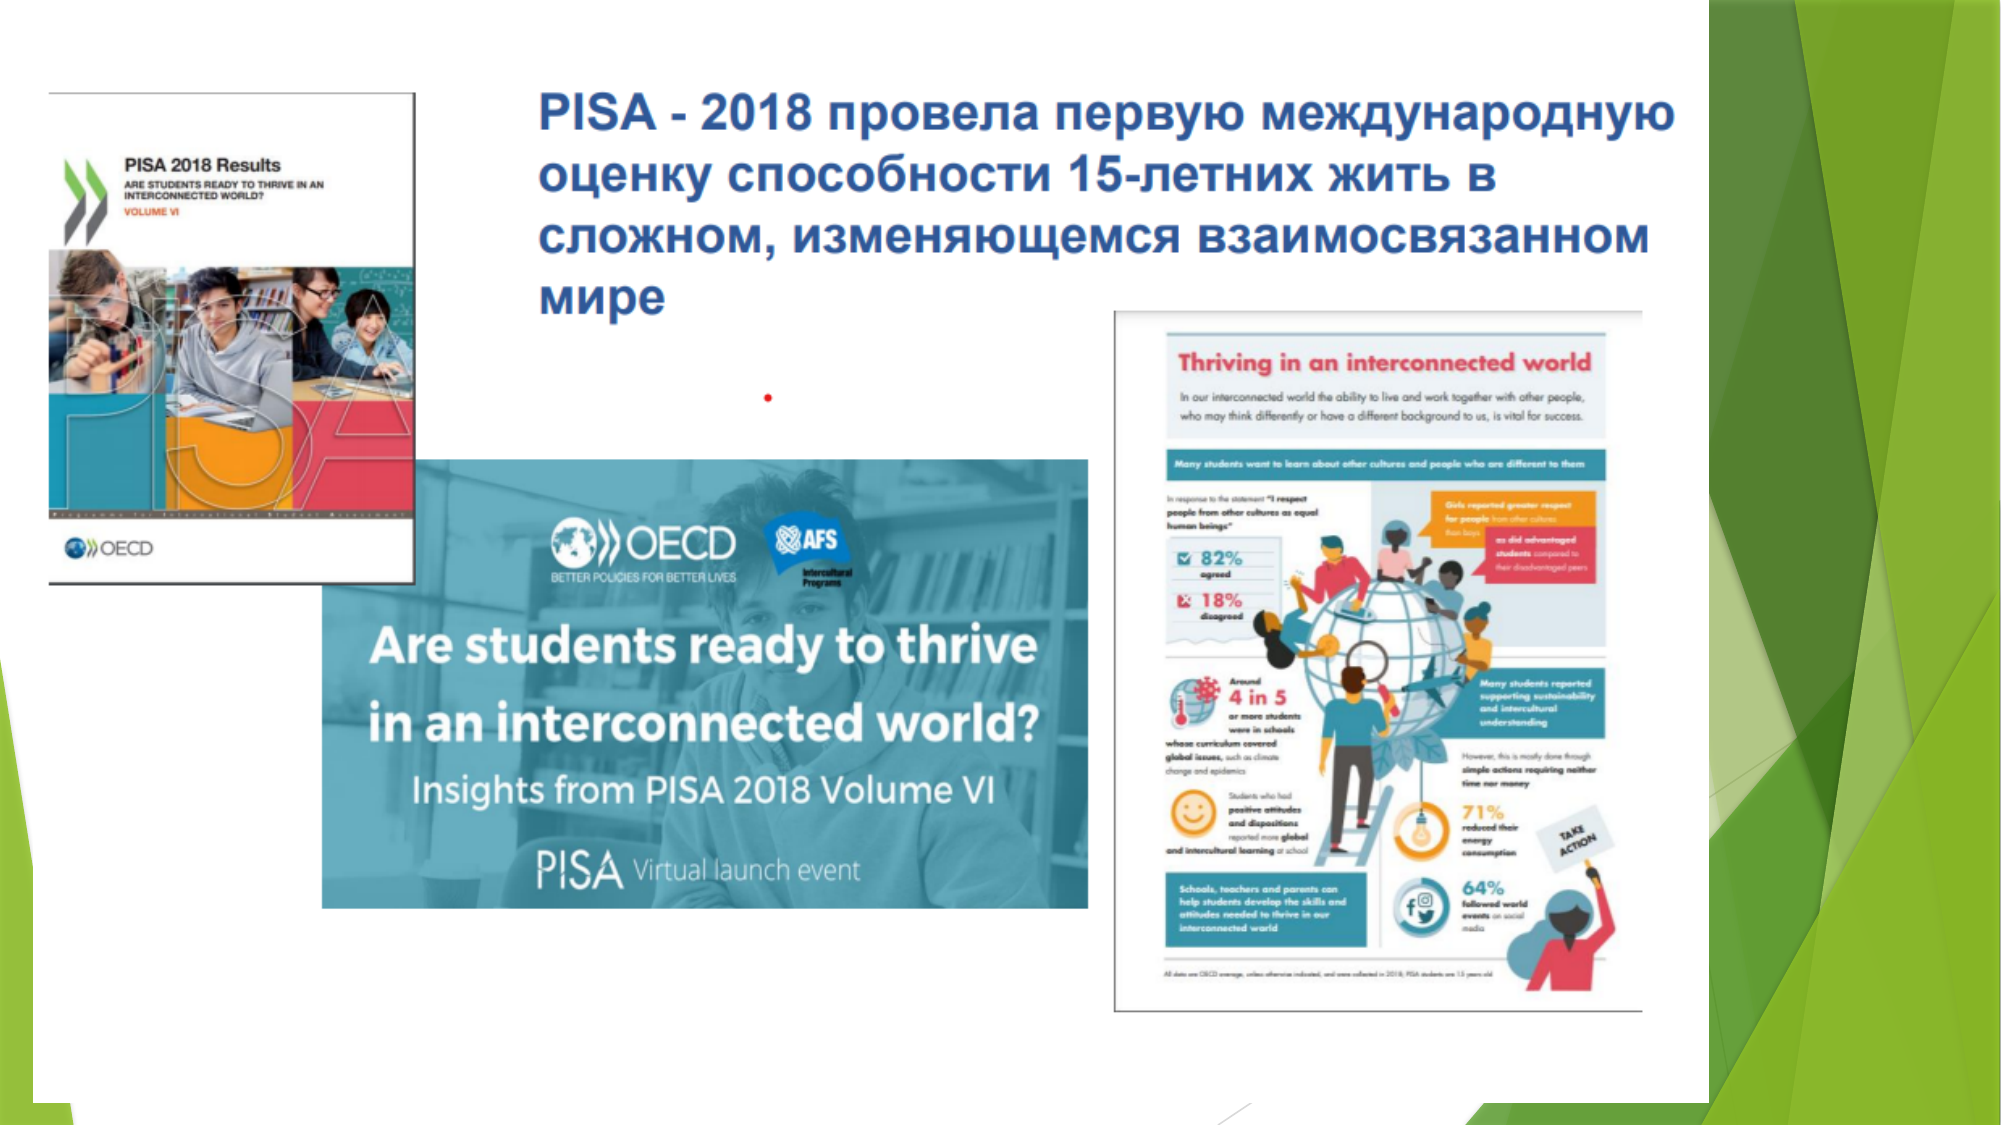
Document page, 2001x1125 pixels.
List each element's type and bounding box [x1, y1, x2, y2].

list [33, 0, 1709, 1104]
